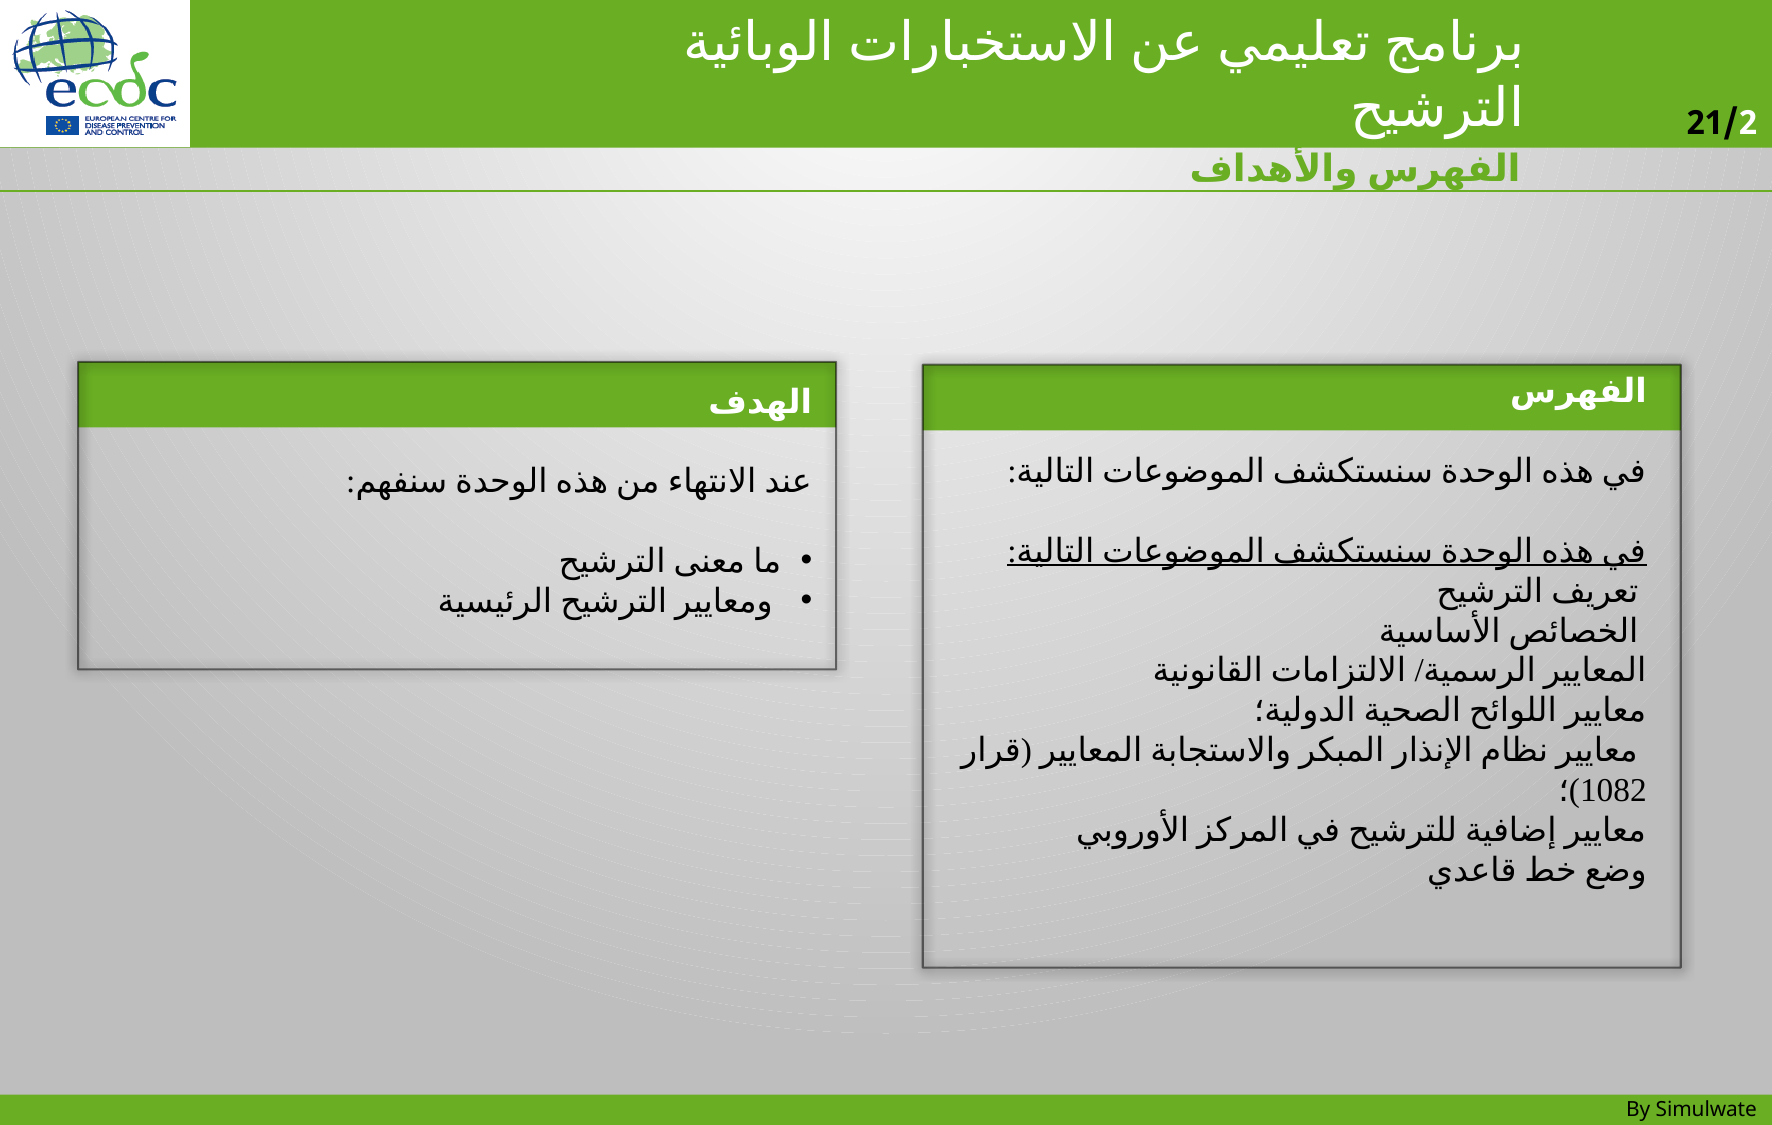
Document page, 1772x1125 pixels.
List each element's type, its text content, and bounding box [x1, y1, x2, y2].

text_box الفهرس والأهداف [205, 141, 1536, 198]
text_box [922, 361, 1682, 968]
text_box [77, 361, 837, 671]
picture [0, 0, 190, 147]
